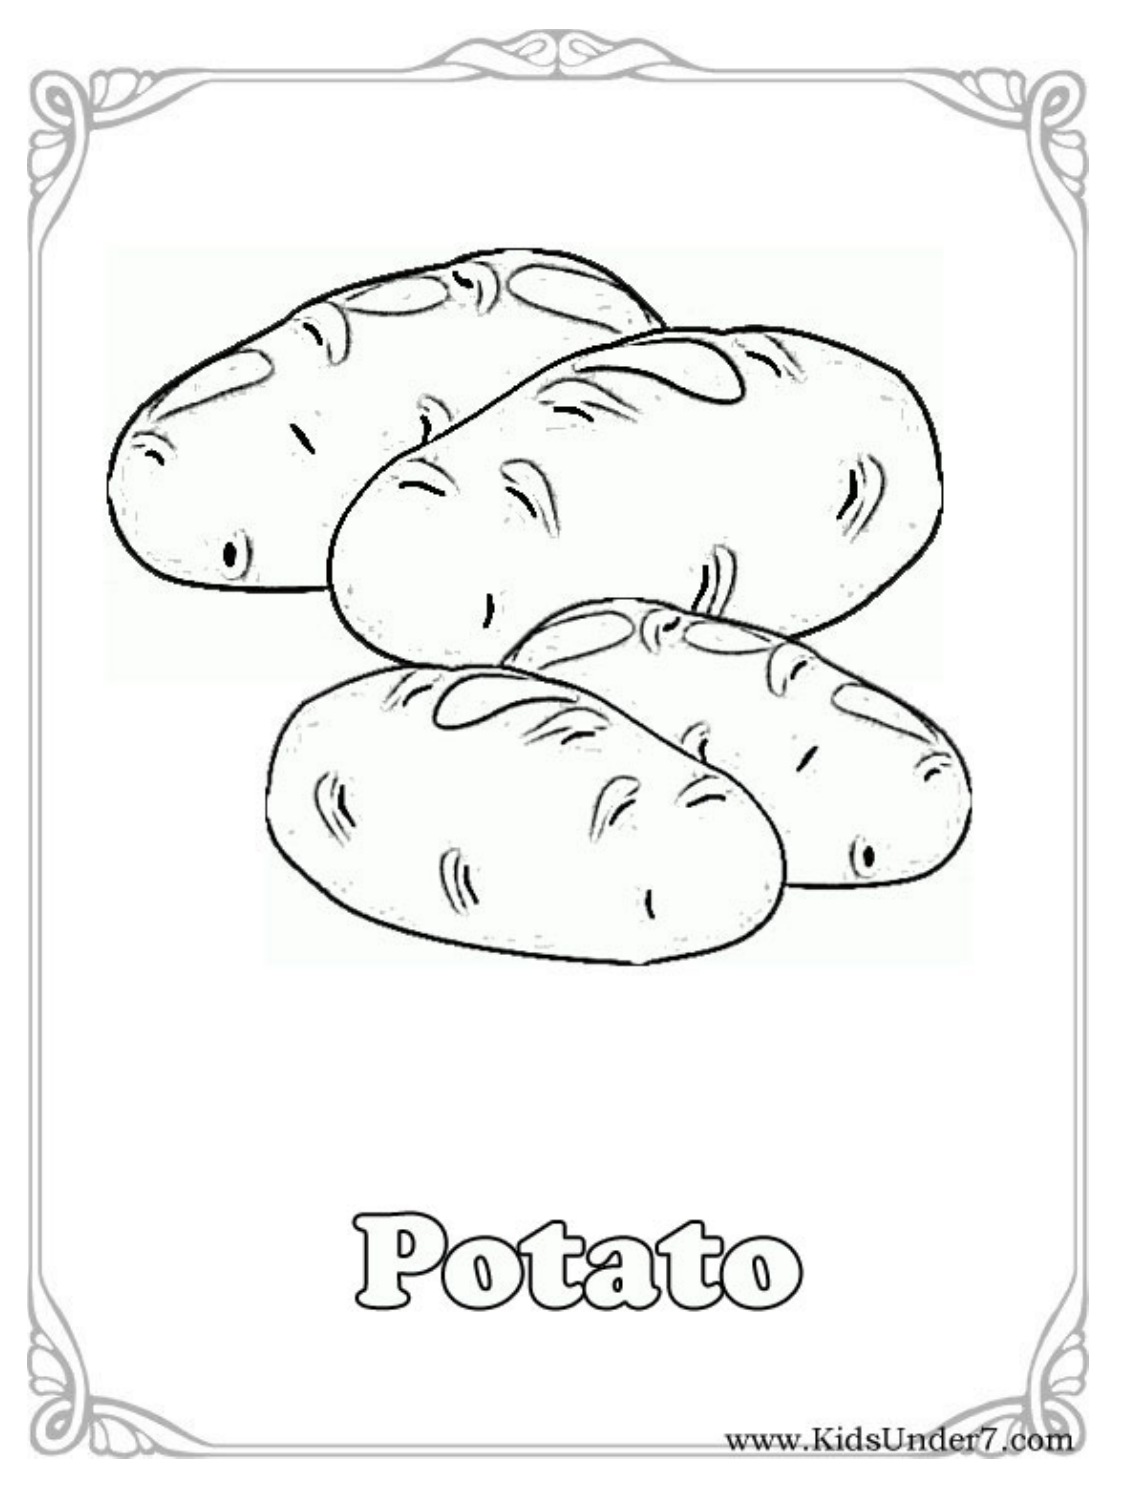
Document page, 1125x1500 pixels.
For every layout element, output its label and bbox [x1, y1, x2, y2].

picture [27, 29, 1089, 1459]
